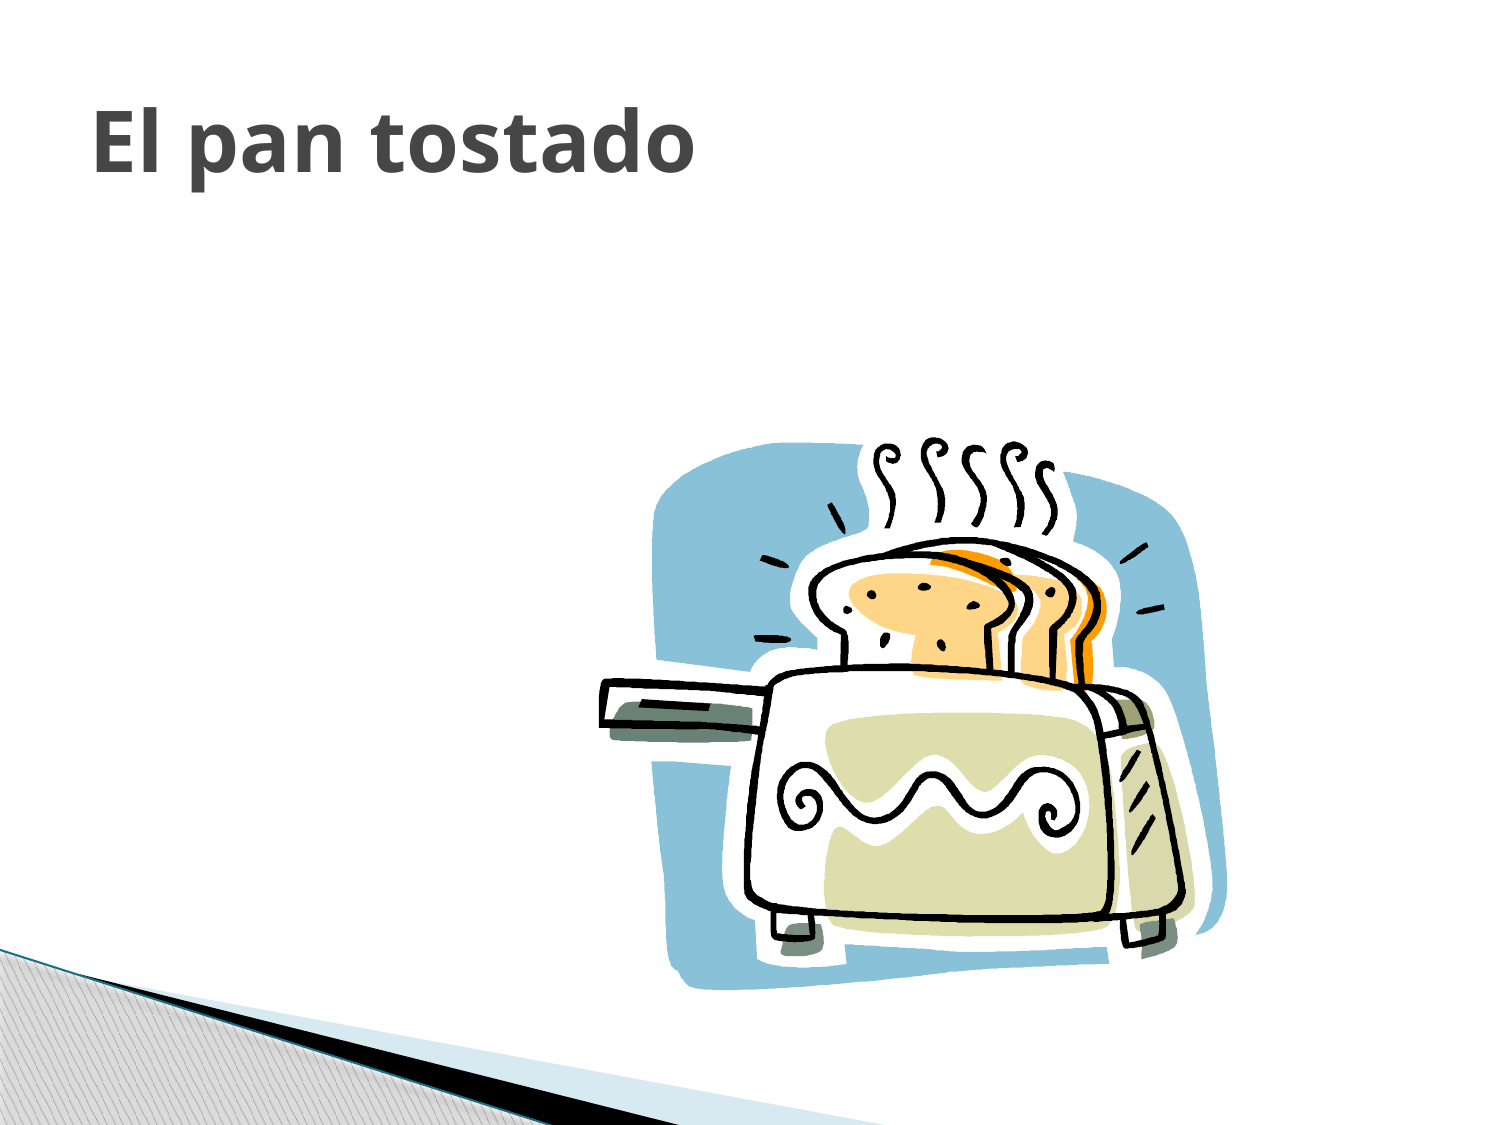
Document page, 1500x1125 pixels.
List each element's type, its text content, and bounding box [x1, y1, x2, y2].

picture [598, 426, 1238, 1001]
title El pan tostado [75, 45, 1425, 233]
